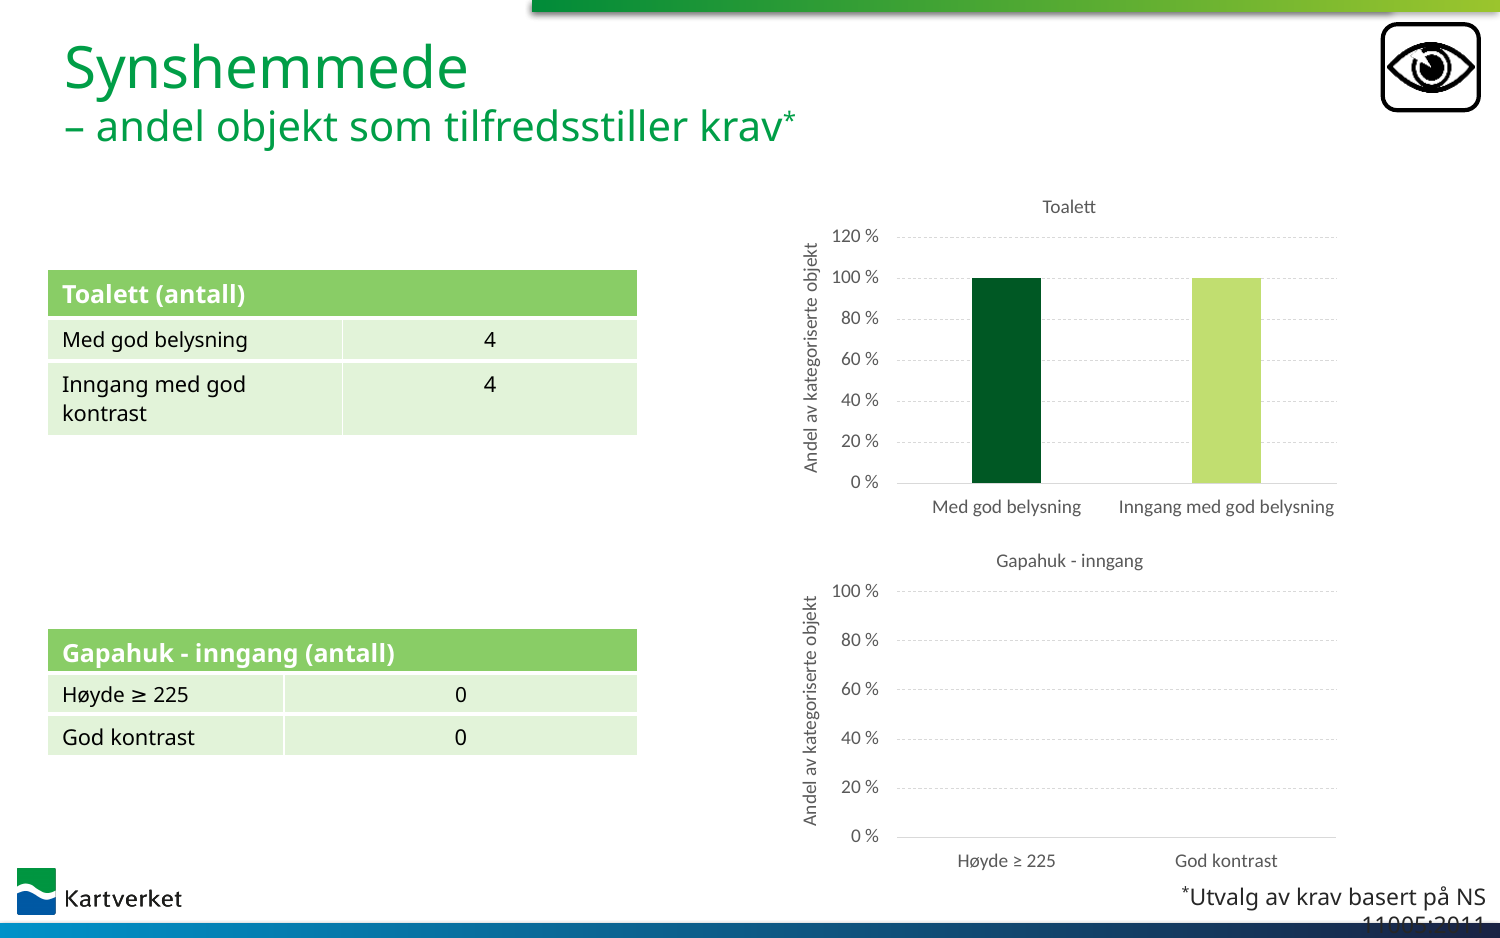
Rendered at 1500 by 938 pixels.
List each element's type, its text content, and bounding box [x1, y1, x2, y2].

table_cell 0 [285, 716, 637, 755]
picture [791, 187, 1348, 526]
table_cell 4 [343, 363, 637, 435]
table_cell 0 [285, 675, 637, 712]
table_cell Høyde ≥ 225 [48, 675, 283, 712]
table_cell Inngang med god kontrast [48, 363, 342, 435]
picture [791, 541, 1348, 880]
table_cell 4 [343, 320, 637, 359]
text_box *Utvalg av krav basert på NS 11005:2011 [1068, 873, 1500, 938]
table_header Toalett (antall) [48, 270, 637, 316]
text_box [1382, 24, 1480, 111]
table_cell God kontrast [48, 716, 283, 755]
text_box Synshemmede – andel objekt som tilfredsstiller krav* [49, 24, 1431, 158]
table_header Gapahuk - inngang (antall) [48, 629, 637, 671]
table_cell Med god belysning [48, 320, 342, 359]
